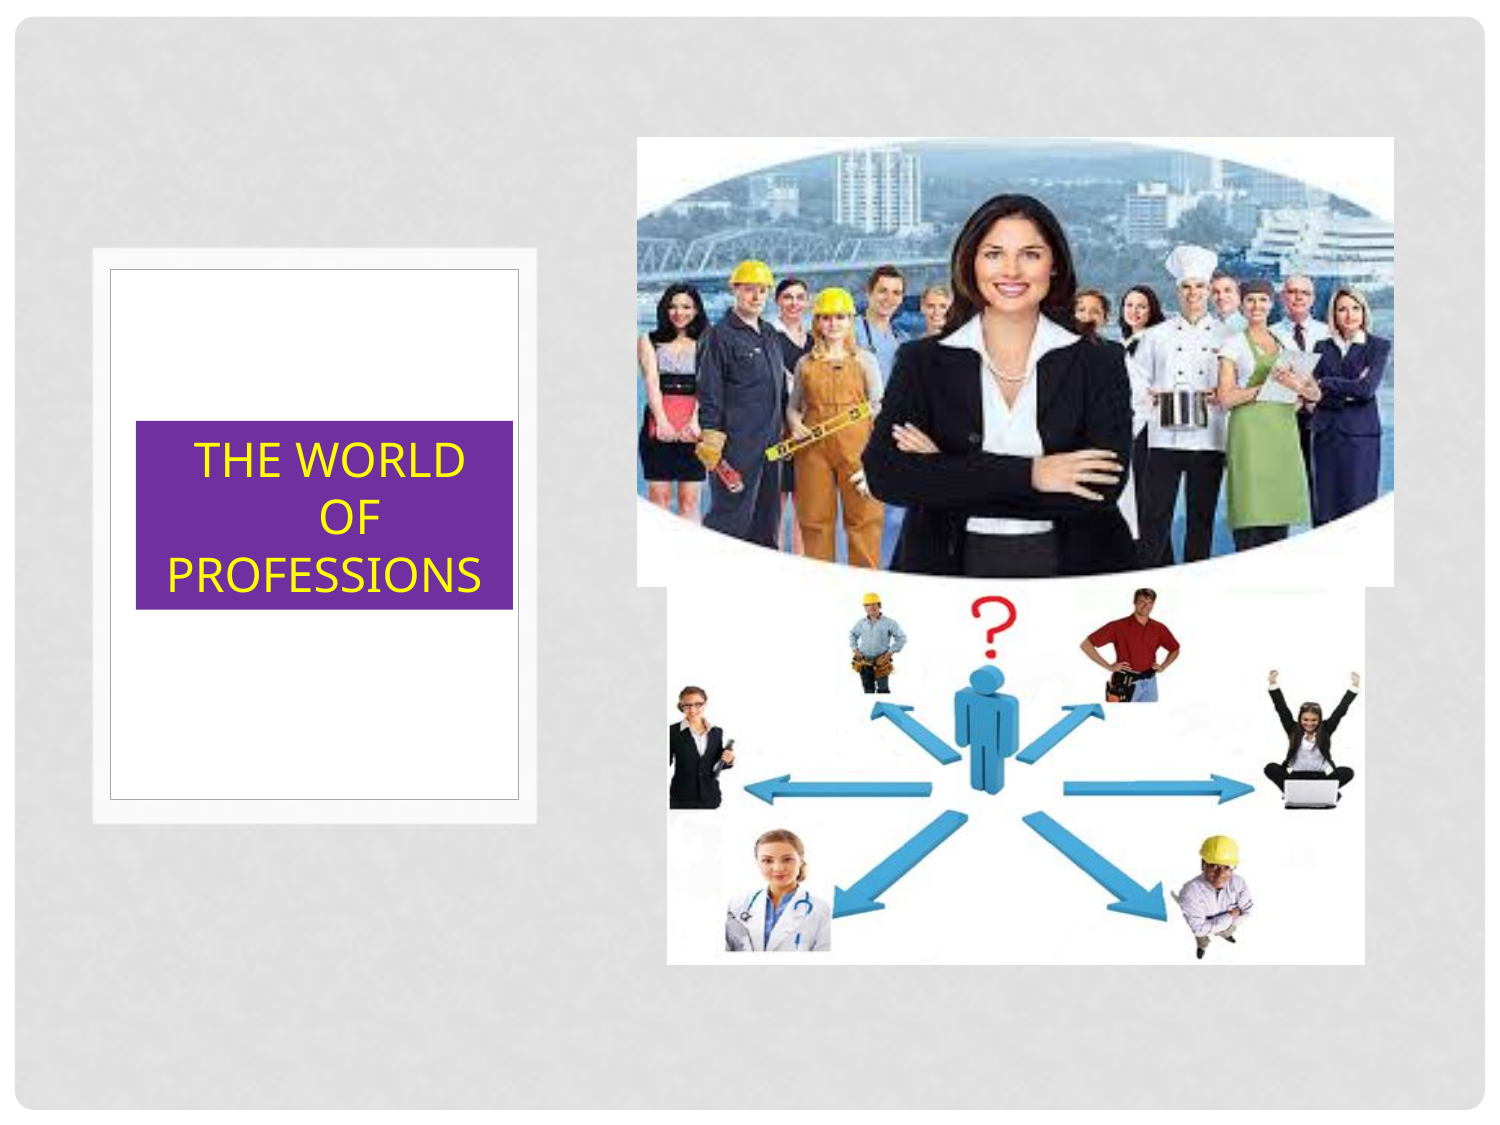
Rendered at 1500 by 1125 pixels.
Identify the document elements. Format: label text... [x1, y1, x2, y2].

picture [637, 136, 1394, 965]
title The World Of Professions [135, 420, 513, 610]
